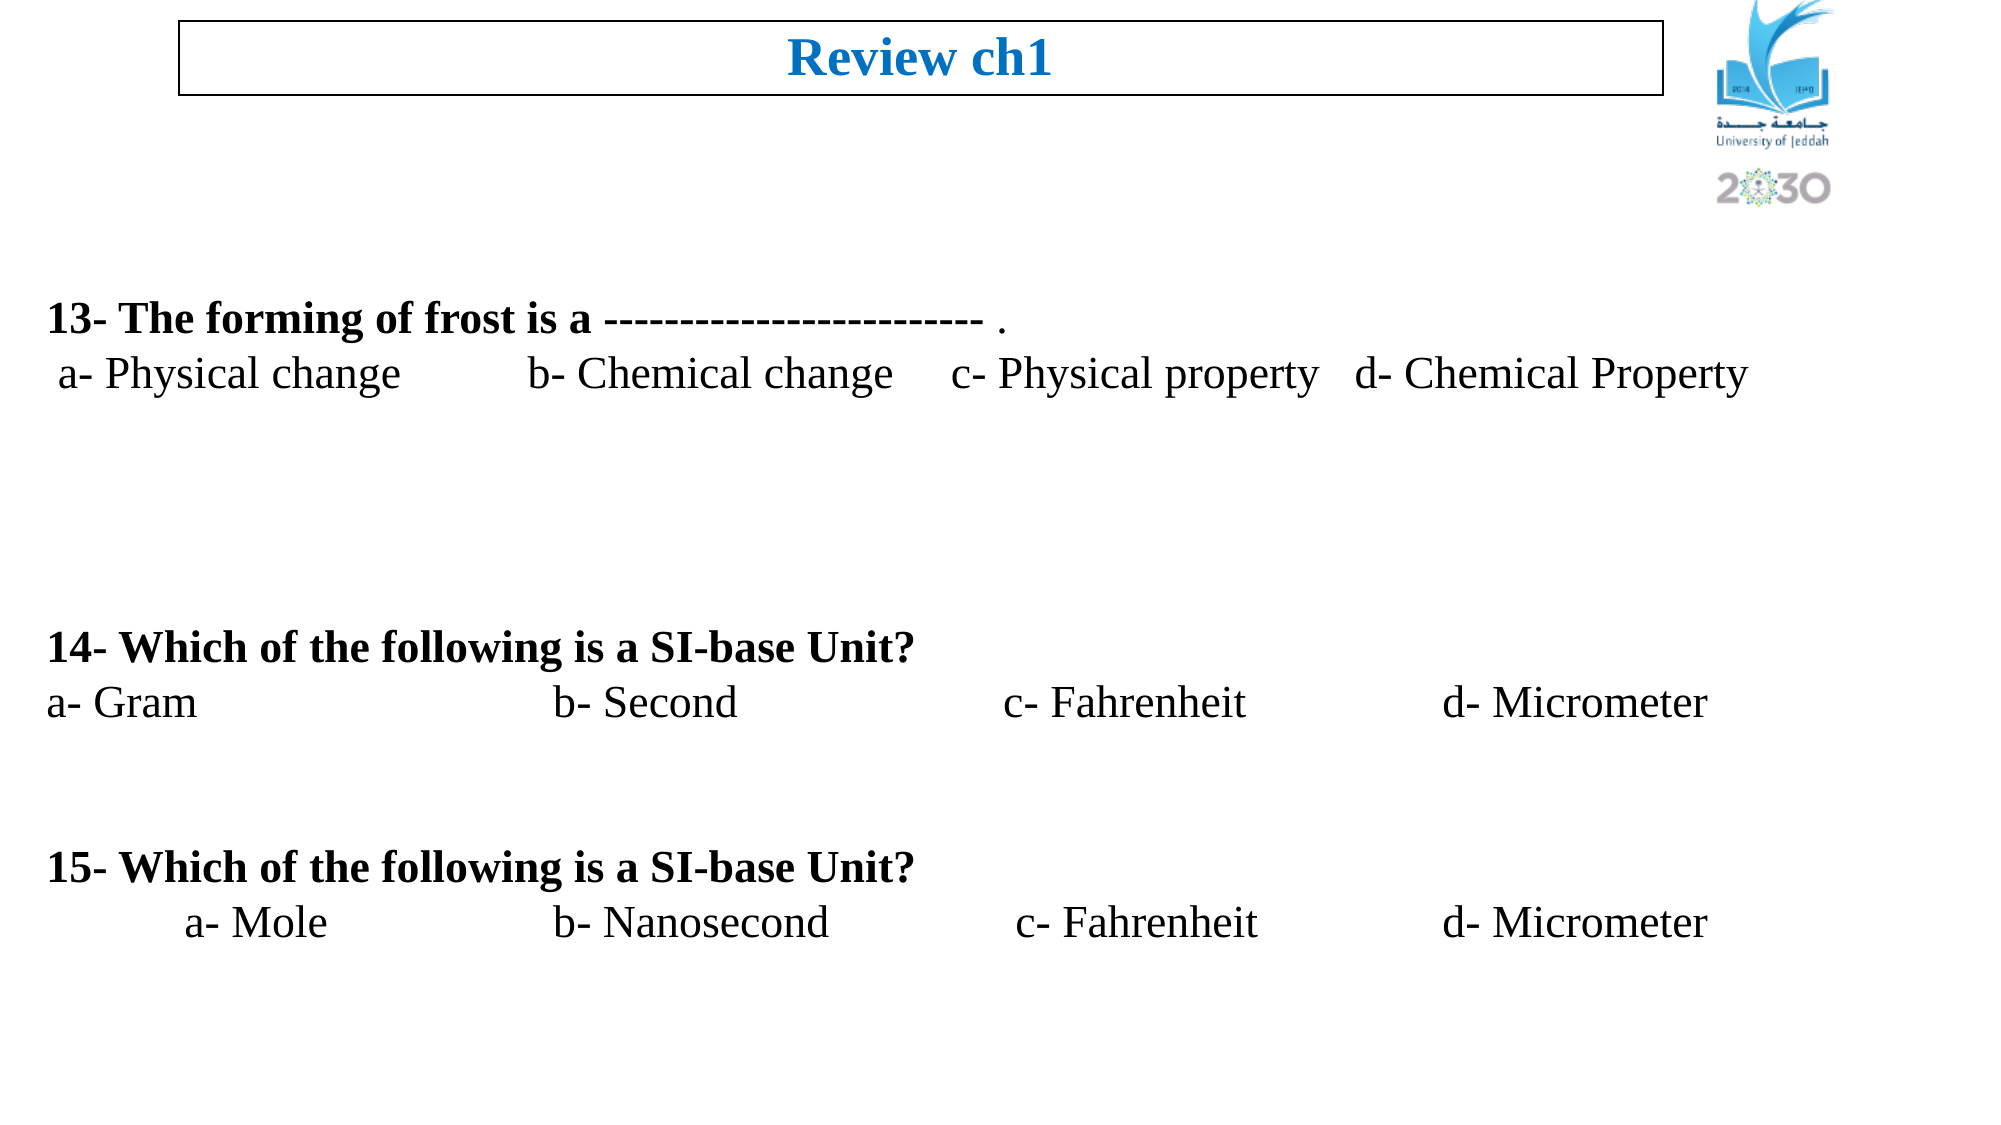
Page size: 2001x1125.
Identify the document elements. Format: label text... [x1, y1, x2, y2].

picture [1697, 0, 1851, 213]
text_box Review ch1 [178, 20, 1664, 96]
text_box 13- The forming of frost is a ------------------------- . a- Physical change b- Chemical change c- Physical property d- Chemical Property 14- Which of the following is a SI-base Unit? a- Gram b- Second c- Fahrenheit d- Micrometer 15- Which of the following is a SI-base Unit? a- Mole b- Nanosecond c- Fahrenheit d- Micrometer [31, 224, 1766, 955]
